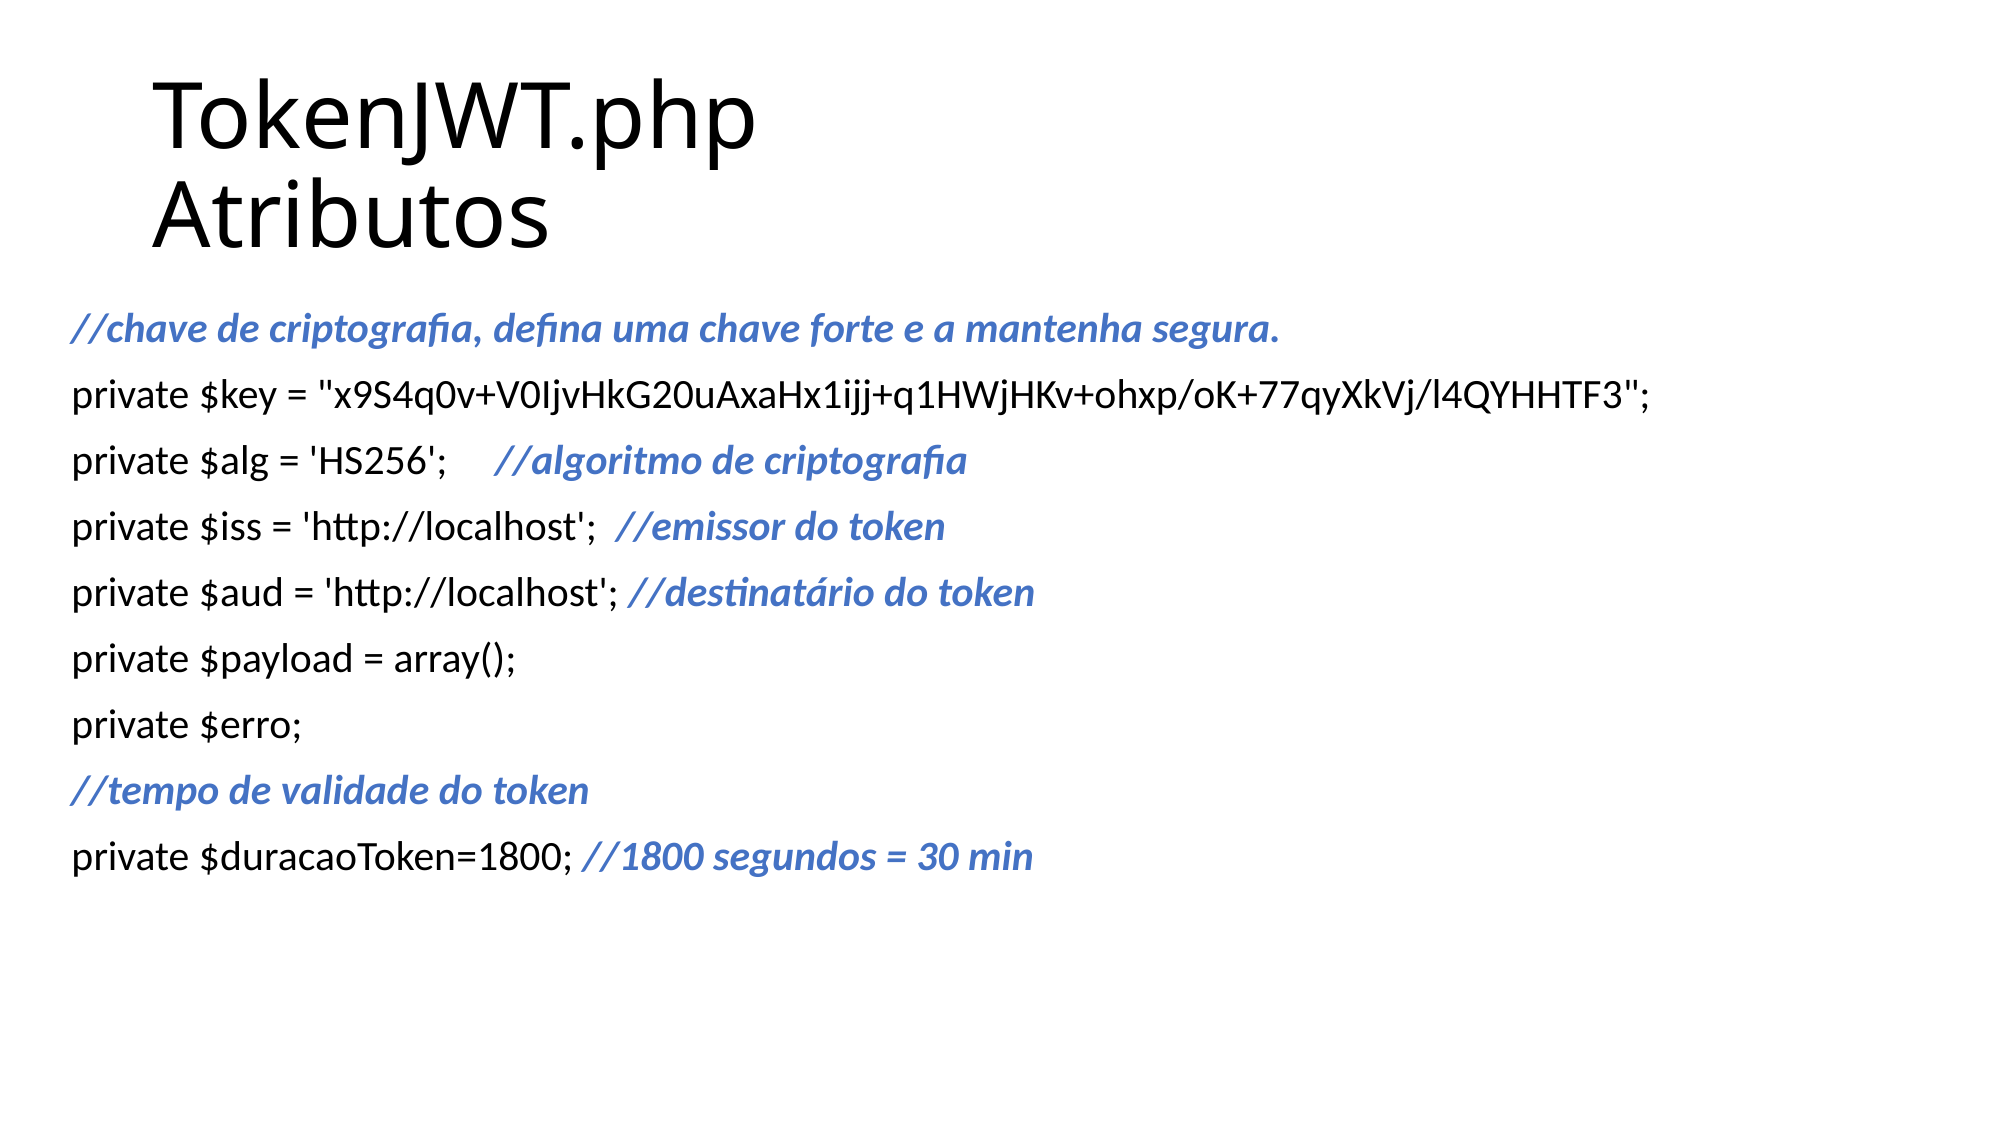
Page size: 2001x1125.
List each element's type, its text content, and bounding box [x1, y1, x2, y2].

title TokenJWT.php Atributos [137, 59, 1863, 278]
list //chave de criptografia, defina uma chave forte e a mantenha segura. private $key = "x9S4q0v+V0IjvHkG20uAxaHx1ijj+q1HWjHKv+ohxp/oK+77qyXkVj/l4QYHHTF3"; private $alg = 'HS256'; //algoritmo de criptografia private $iss = 'http://localhost'; //emissor do token private $aud = 'http://localhost'; //destinatário do token private $payload = array(); private $erro; //tempo de validade do token private $duracaoToken=1800; //1800 segundos = 30 min [18, 299, 1935, 1014]
